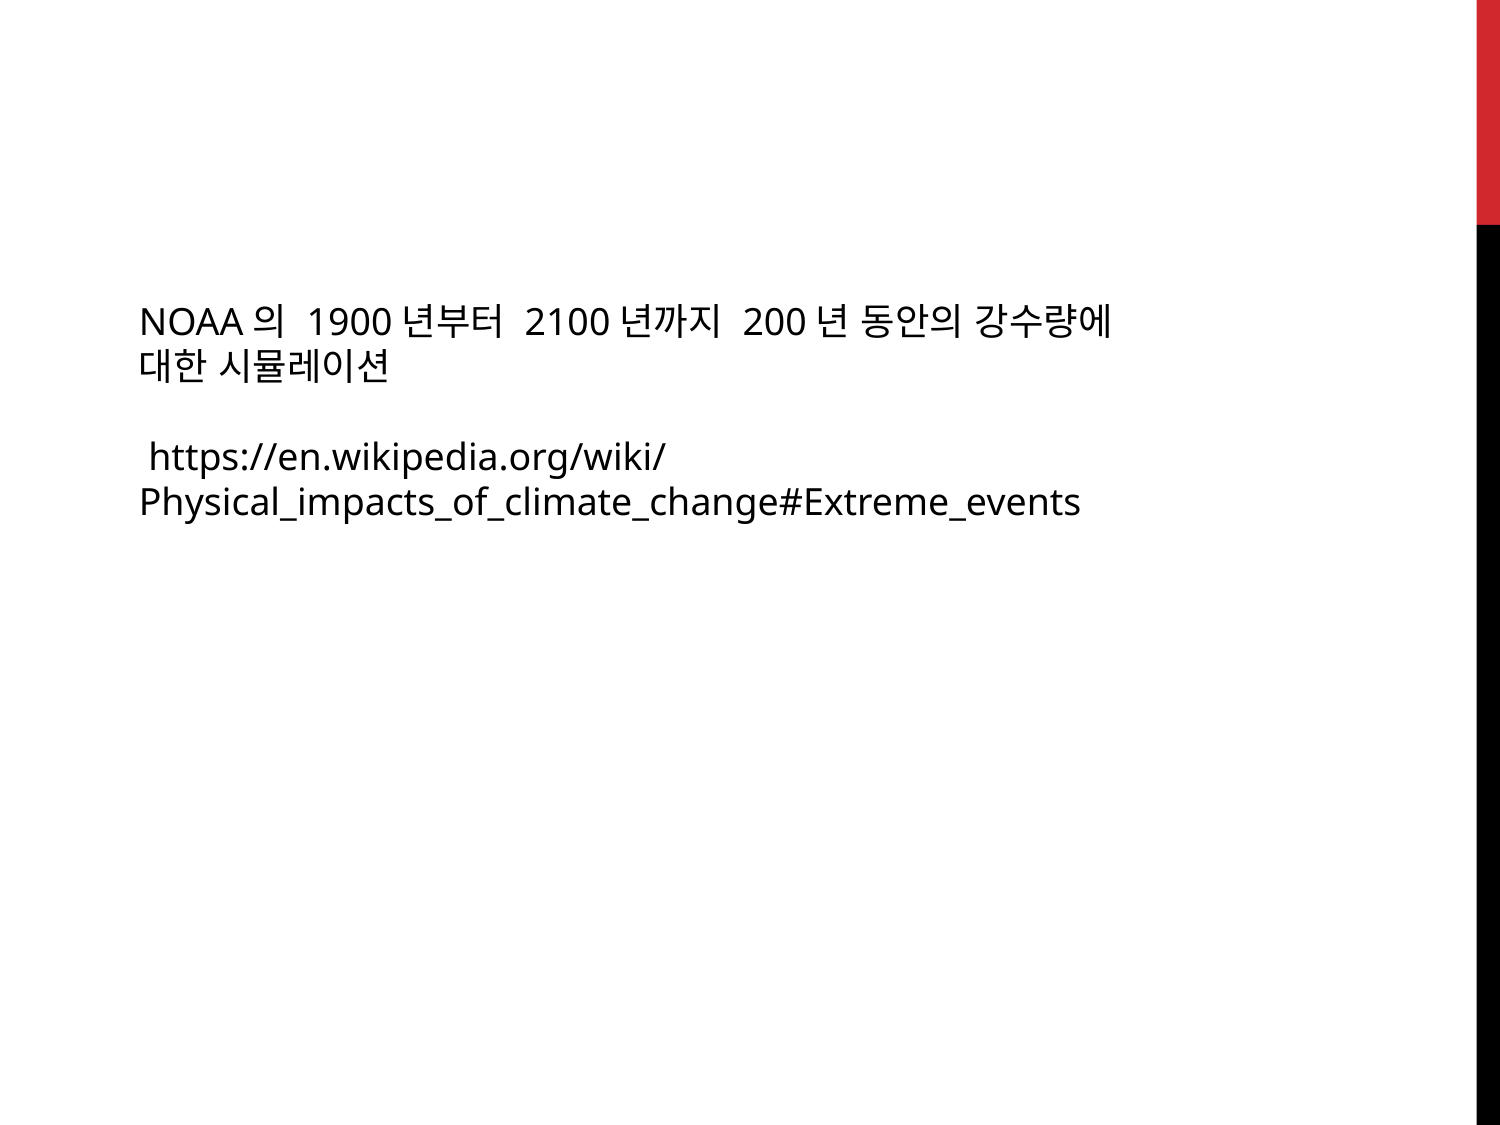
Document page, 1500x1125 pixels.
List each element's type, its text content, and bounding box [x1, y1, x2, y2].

text_box NOAA의 1900년부터 2100년까지 200년 동안의 강수량에 대한 시뮬레이션 https://en.wikipedia.org/wiki/Physical_impacts_of_climate_change#Extreme_events [123, 290, 1152, 531]
